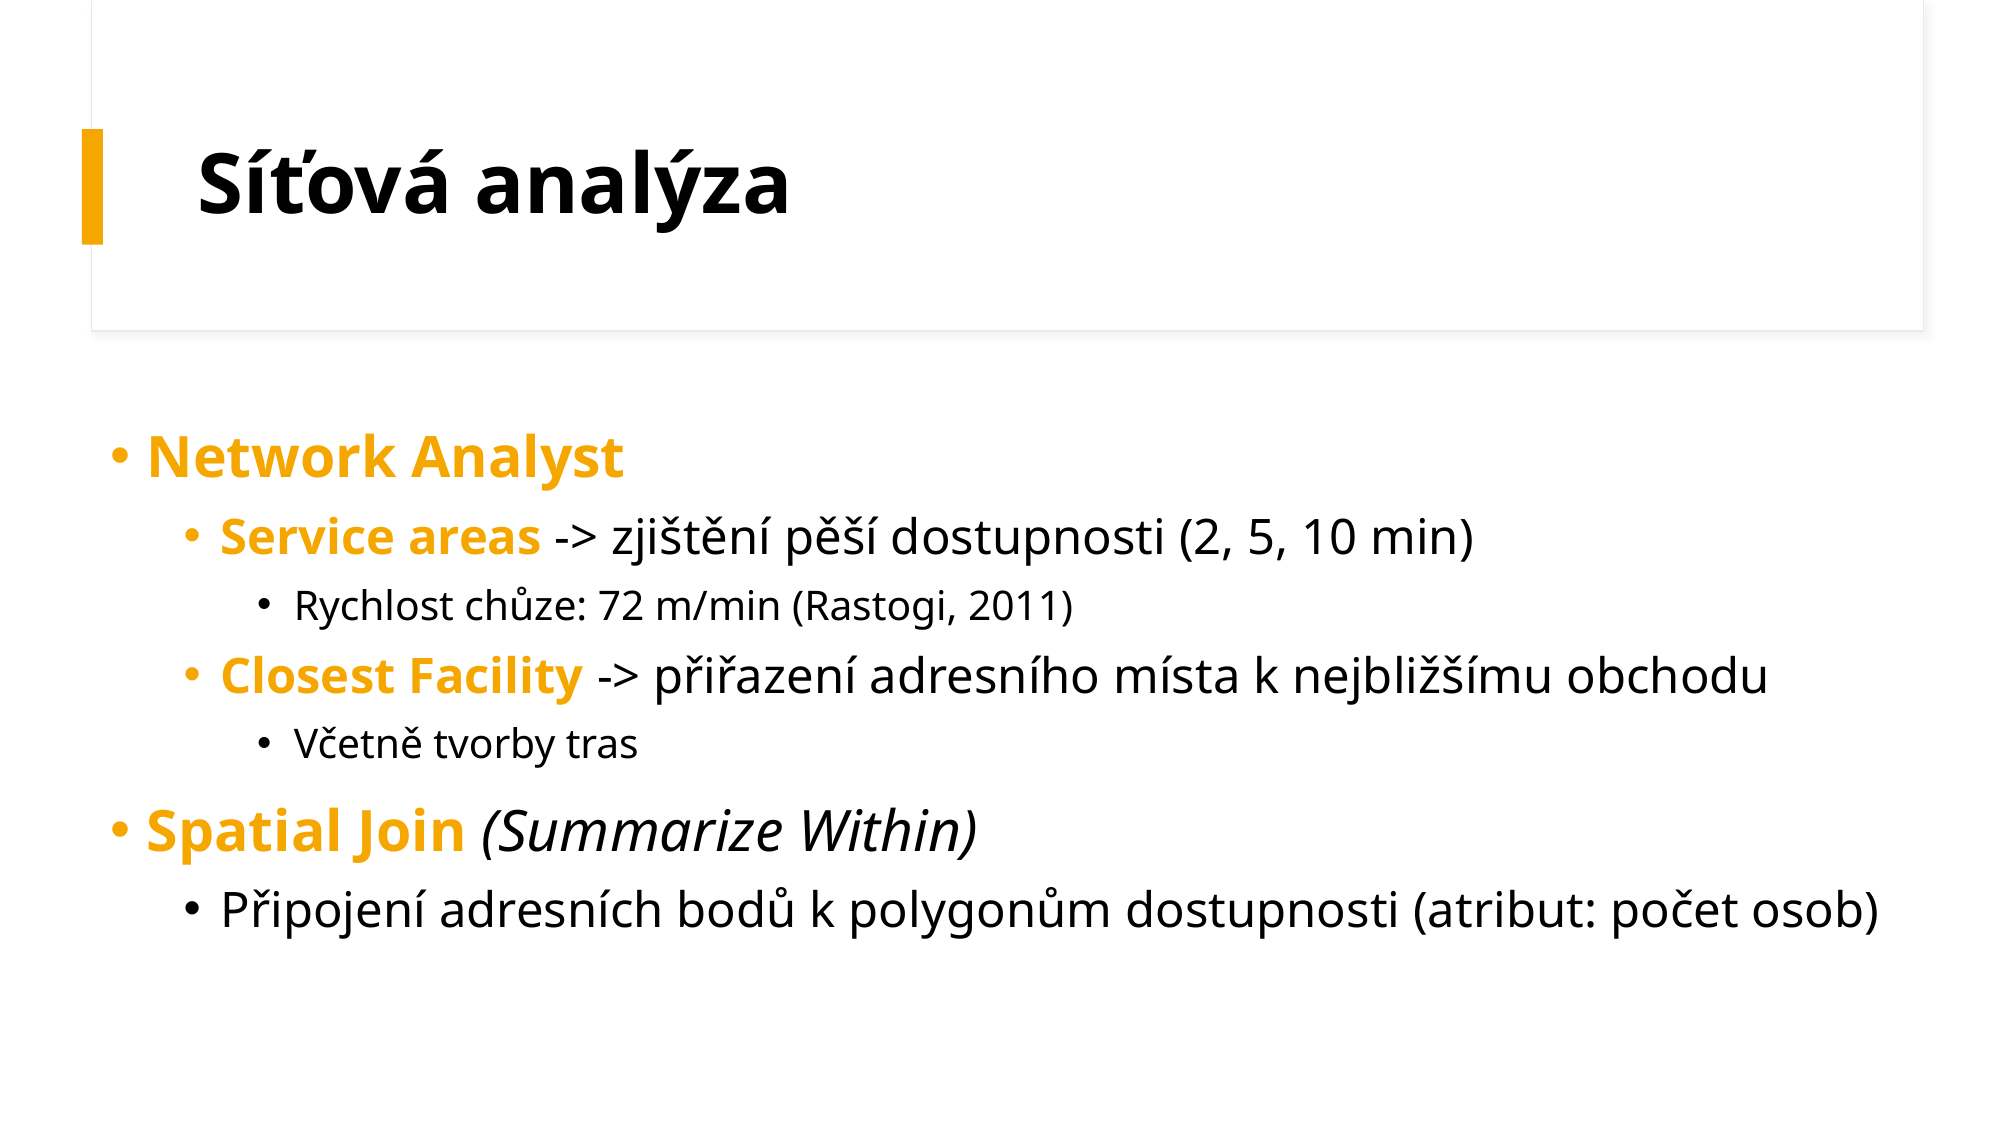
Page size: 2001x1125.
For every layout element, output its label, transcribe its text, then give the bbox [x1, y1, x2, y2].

title Síťová analýza [183, 90, 1851, 284]
list Network Analyst Service areas -> zjištění pěší dostupnosti (2, 5, 10 min) Rychlost chůze: 72 m/min (Rastogi, 2011) Closest Facility -> přiřazení adresního místa k nejbližšímu obchodu Včetně tvorby tras Spatial Join (Summarize Within) Připojení adresních bodů k polygonům dostupnosti (atribut: počet osob) [95, 406, 1907, 1013]
